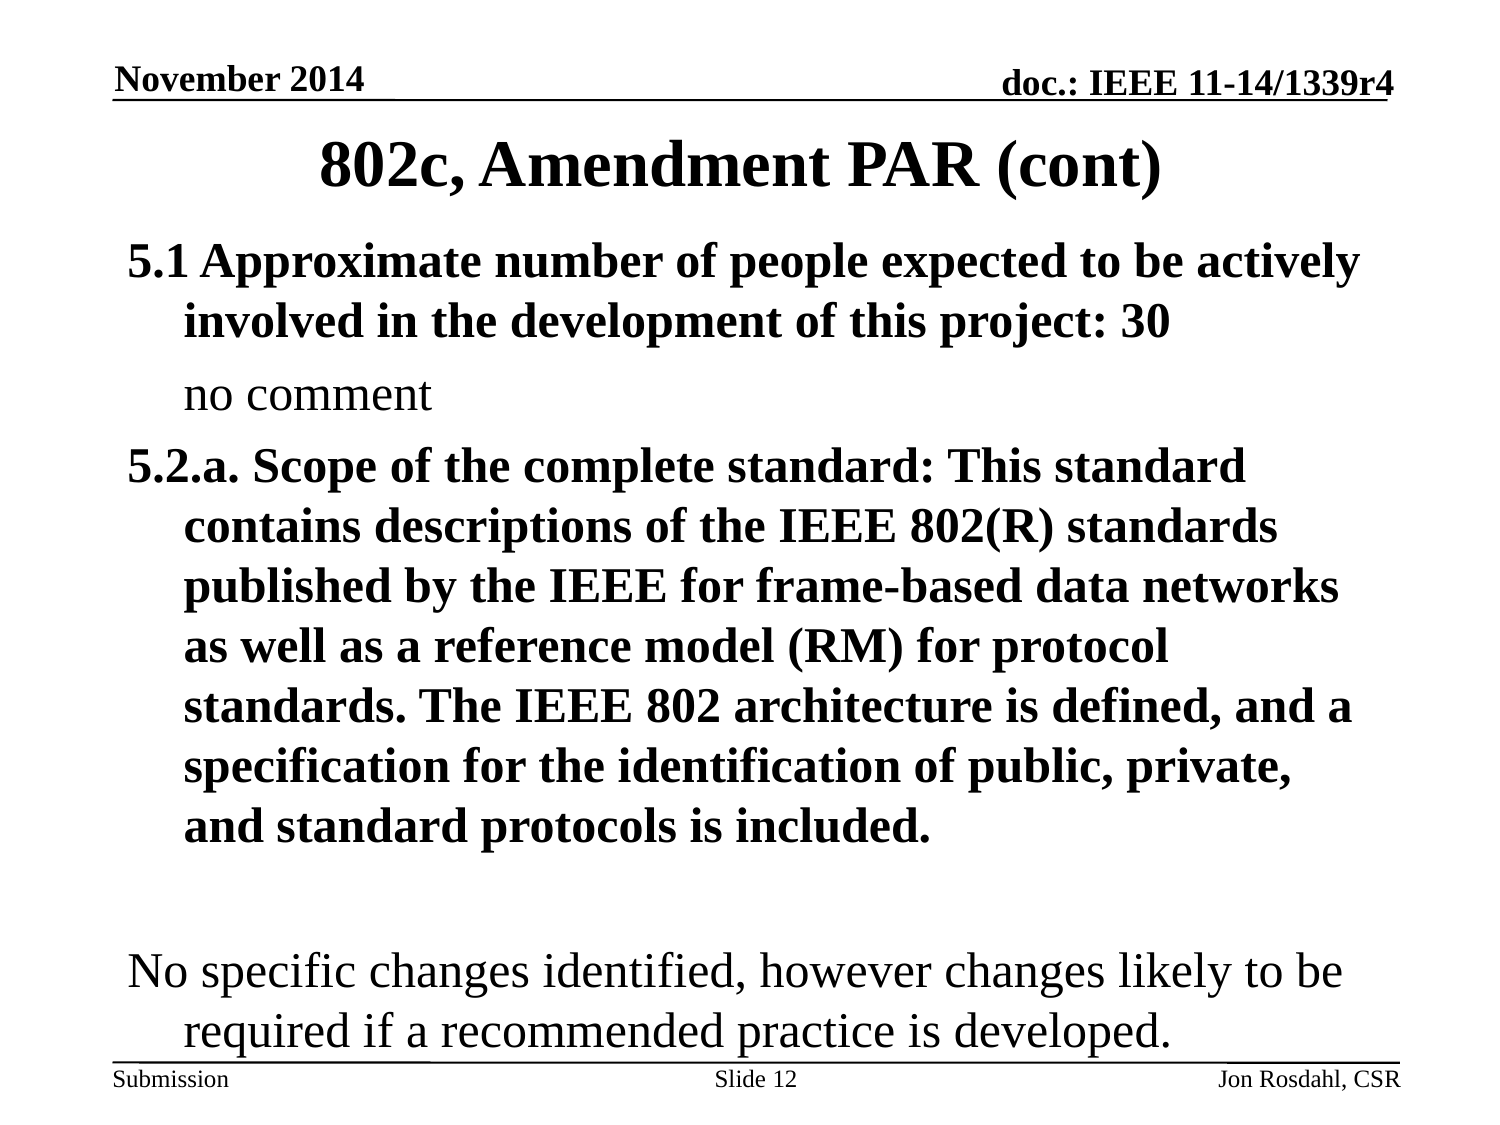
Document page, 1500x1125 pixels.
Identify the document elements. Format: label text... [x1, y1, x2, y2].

slide_number Slide 12 [712, 1061, 800, 1123]
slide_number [114, 54, 423, 100]
list 5.1 Approximate number of people expected to be actively involved in the development of this project: 30 no comment 5.2.a. Scope of the complete standard: This standard contains descriptions of the IEEE 802(R) standards published by the IEEE for frame-based data networks as well as a reference model (RM) for protocol standards. The IEEE 802 architecture is defined, and a specification for the identification of public, private, and standard protocols is included. No specific changes identified, however changes likely to be required if a recommended practice is developed. [111, 219, 1388, 1059]
title 802c, Amendment PAR (cont) [112, 112, 1388, 209]
footer Jon Rosdahl, CSR [878, 1061, 1402, 1093]
